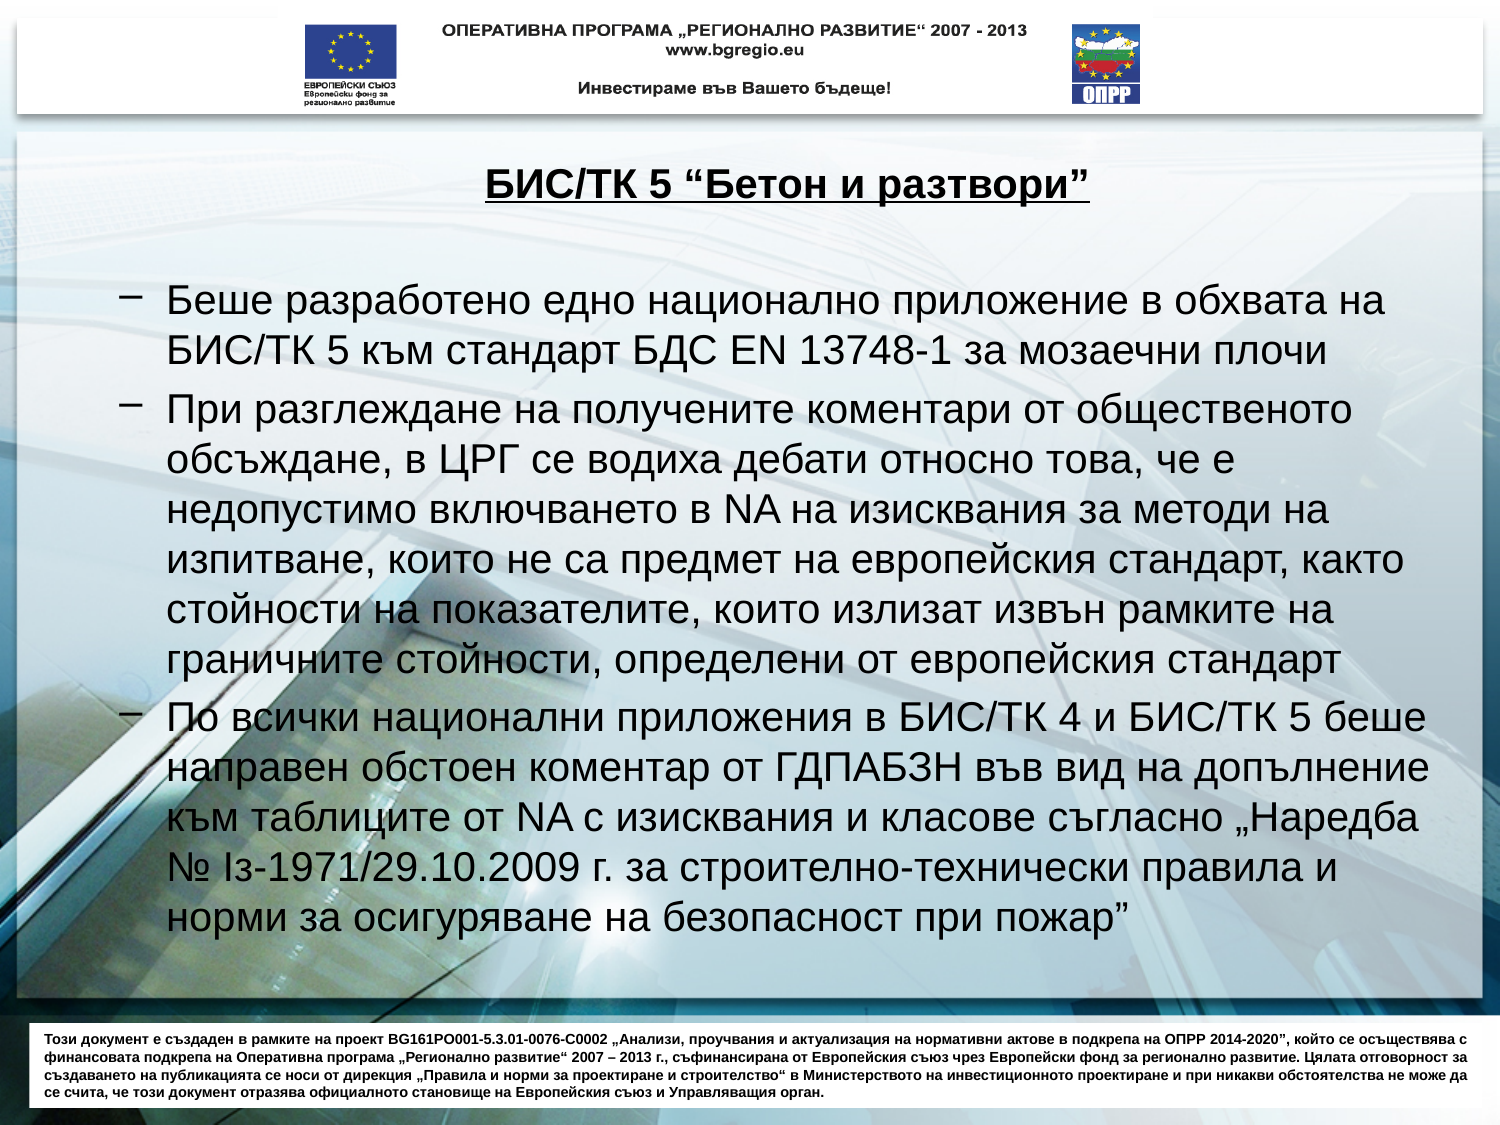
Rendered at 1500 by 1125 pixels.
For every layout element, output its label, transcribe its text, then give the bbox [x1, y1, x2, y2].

list БИС/ТК 5 “Бетон и разтвори” Беше разработено едно национално приложение в обхвата на БИС/ТК 5 към стандарт БДС EN 13748-1 за мозаечни плочи При разглеждане на получените коментари от общественото обсъждане, в ЦРГ се водиха дебати относно това, че е недопустимо включването в NA на изисквания за методи на изпитване, които не са предмет на европейския стандарт, както стойности на показателите, които излизат извън рамките на граничните стойности, определени от европейския стандарт По всички национални приложения в БИС/ТК 4 и БИС/ТК 5 беше направен обстоен коментар от ГДПАБЗН във вид на допълнение към таблиците от NA с изисквания и класове съгласно „Наредба № Iз-1971/29.10.2009 г. за строително-технически правила и норми за осигуряване на безопасност при пожар” [29, 148, 1471, 988]
picture [0, 0, 1500, 1125]
